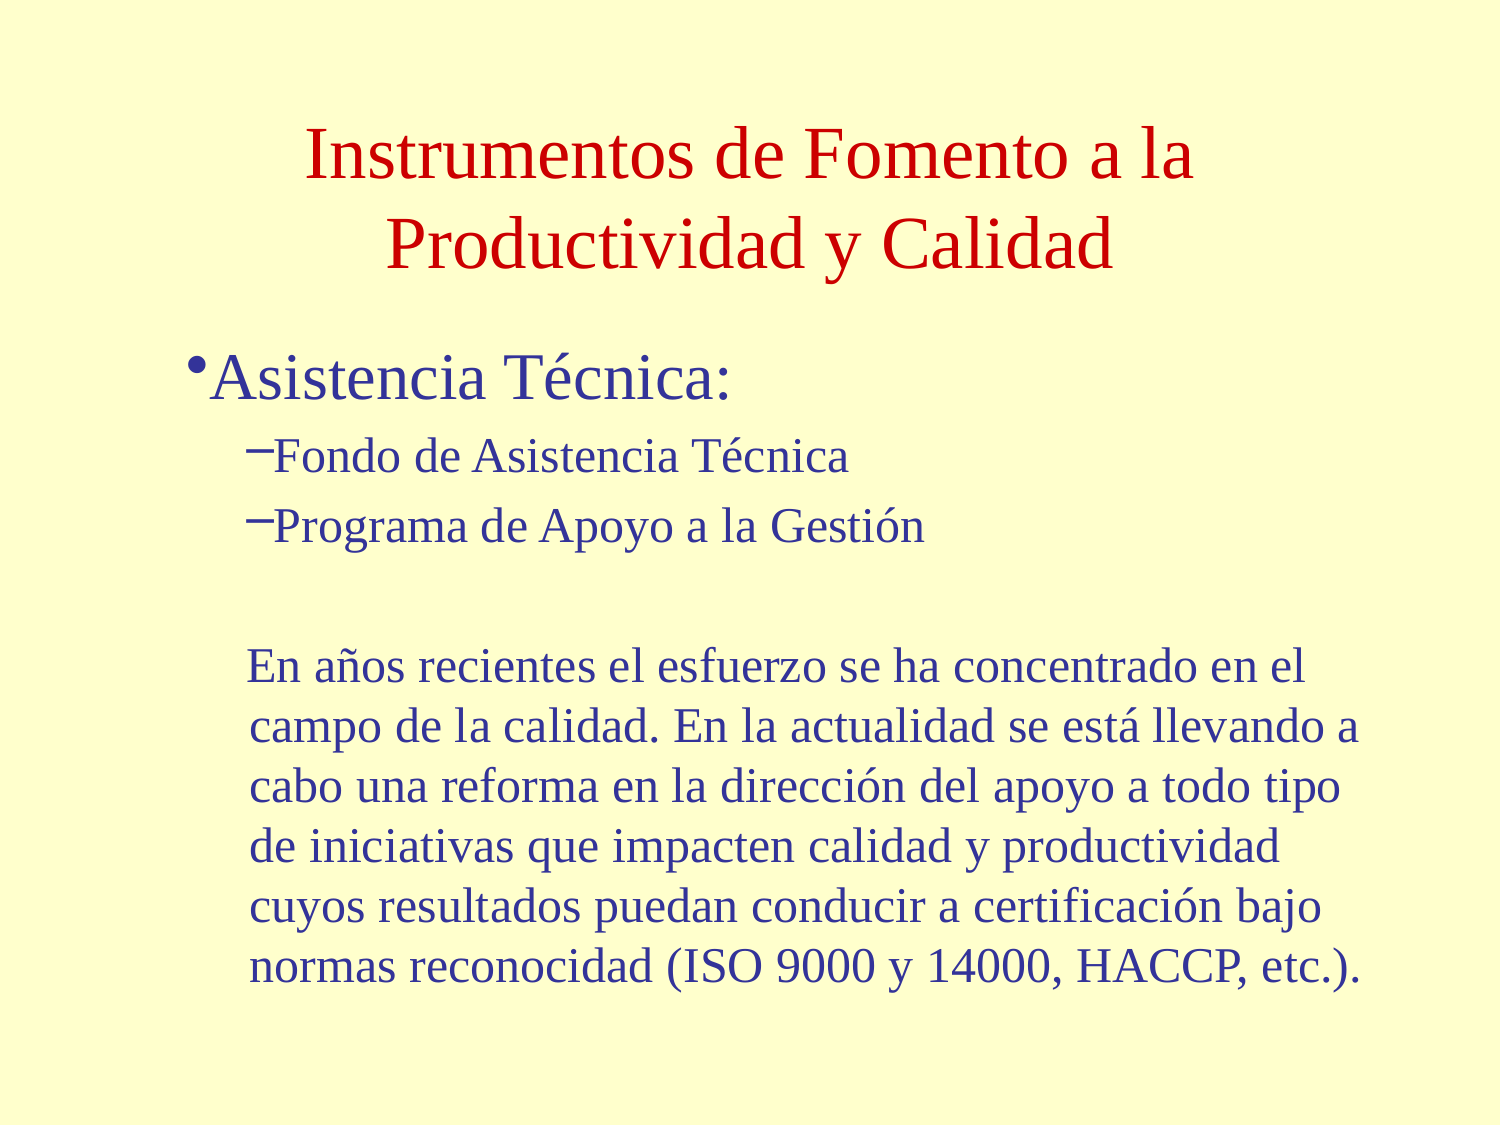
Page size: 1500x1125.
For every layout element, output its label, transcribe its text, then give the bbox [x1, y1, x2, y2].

list Asistencia Técnica: Fondo de Asistencia Técnica Programa de Apoyo a la Gestión En años recientes el esfuerzo se ha concentrado en el campo de la calidad. En la actualidad se está llevando a cabo una reforma en la dirección del apoyo a todo tipo de iniciativas que impacten calidad y productividad cuyos resultados puedan conducir a certificación bajo normas reconocidad (ISO 9000 y 14000, HACCP, etc.). [112, 324, 1388, 1001]
title Instrumentos de Fomento a la Productividad y Calidad [112, 99, 1388, 288]
